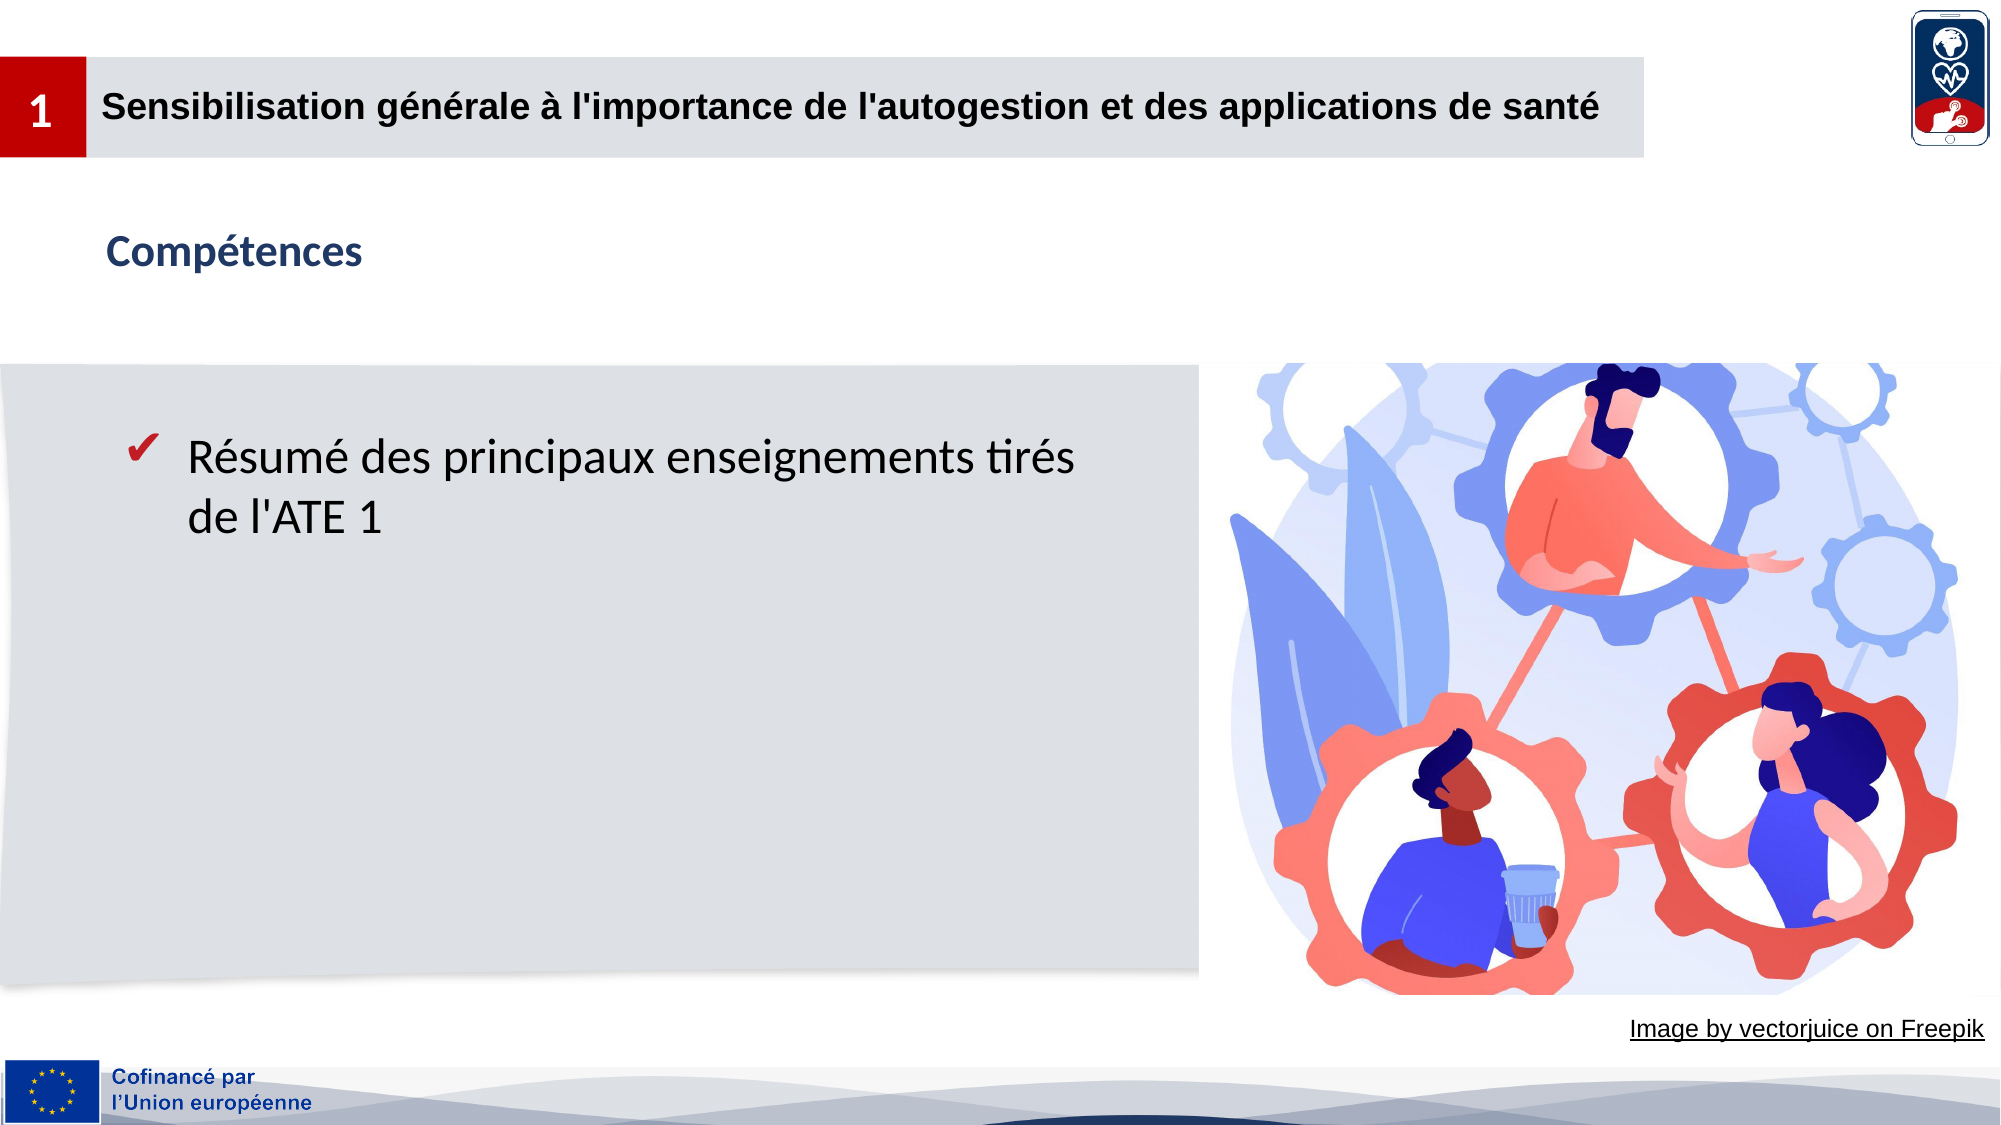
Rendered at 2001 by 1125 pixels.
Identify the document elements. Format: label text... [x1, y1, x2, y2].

picture [1198, 363, 2000, 995]
text_box Sensibilisation générale à l'importance de l'autogestion et des applications de santé [87, 57, 1644, 158]
picture [0, 1055, 2001, 1125]
text_box Résumé des principaux enseignements tirés de l'ATE 1 [97, 415, 1146, 583]
text_box Image by vectorjuice on Freepik [561, 1005, 2000, 1051]
title Compétences [91, 201, 1817, 303]
text_box 1 [0, 56, 87, 158]
picture [1911, 10, 1990, 146]
